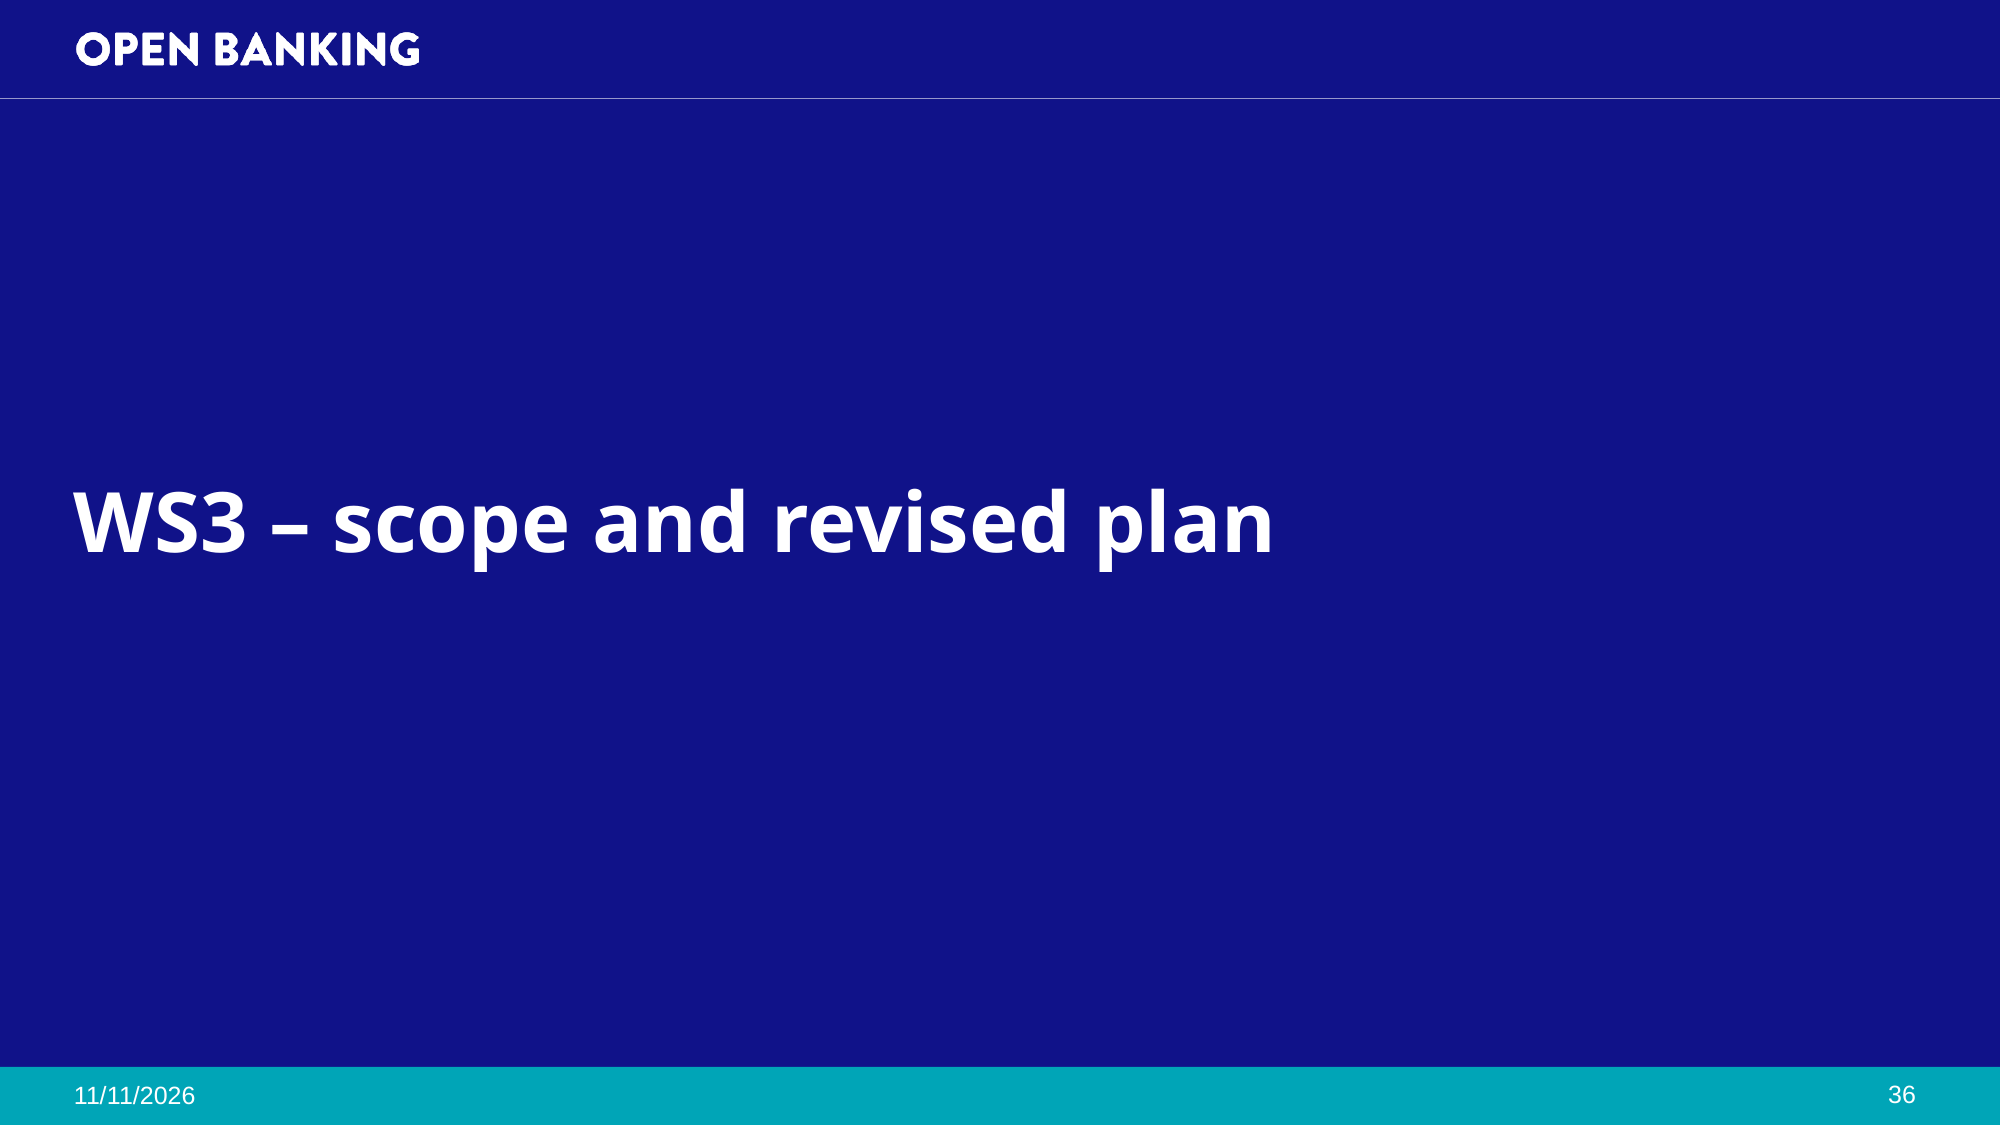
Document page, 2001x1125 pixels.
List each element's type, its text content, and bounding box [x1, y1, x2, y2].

slide_number 36 [1412, 1064, 1932, 1124]
footer [662, 1064, 1338, 1124]
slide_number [59, 1065, 509, 1125]
picture [43, 0, 452, 99]
title WS3 – scope and revised plan [59, 105, 1750, 576]
